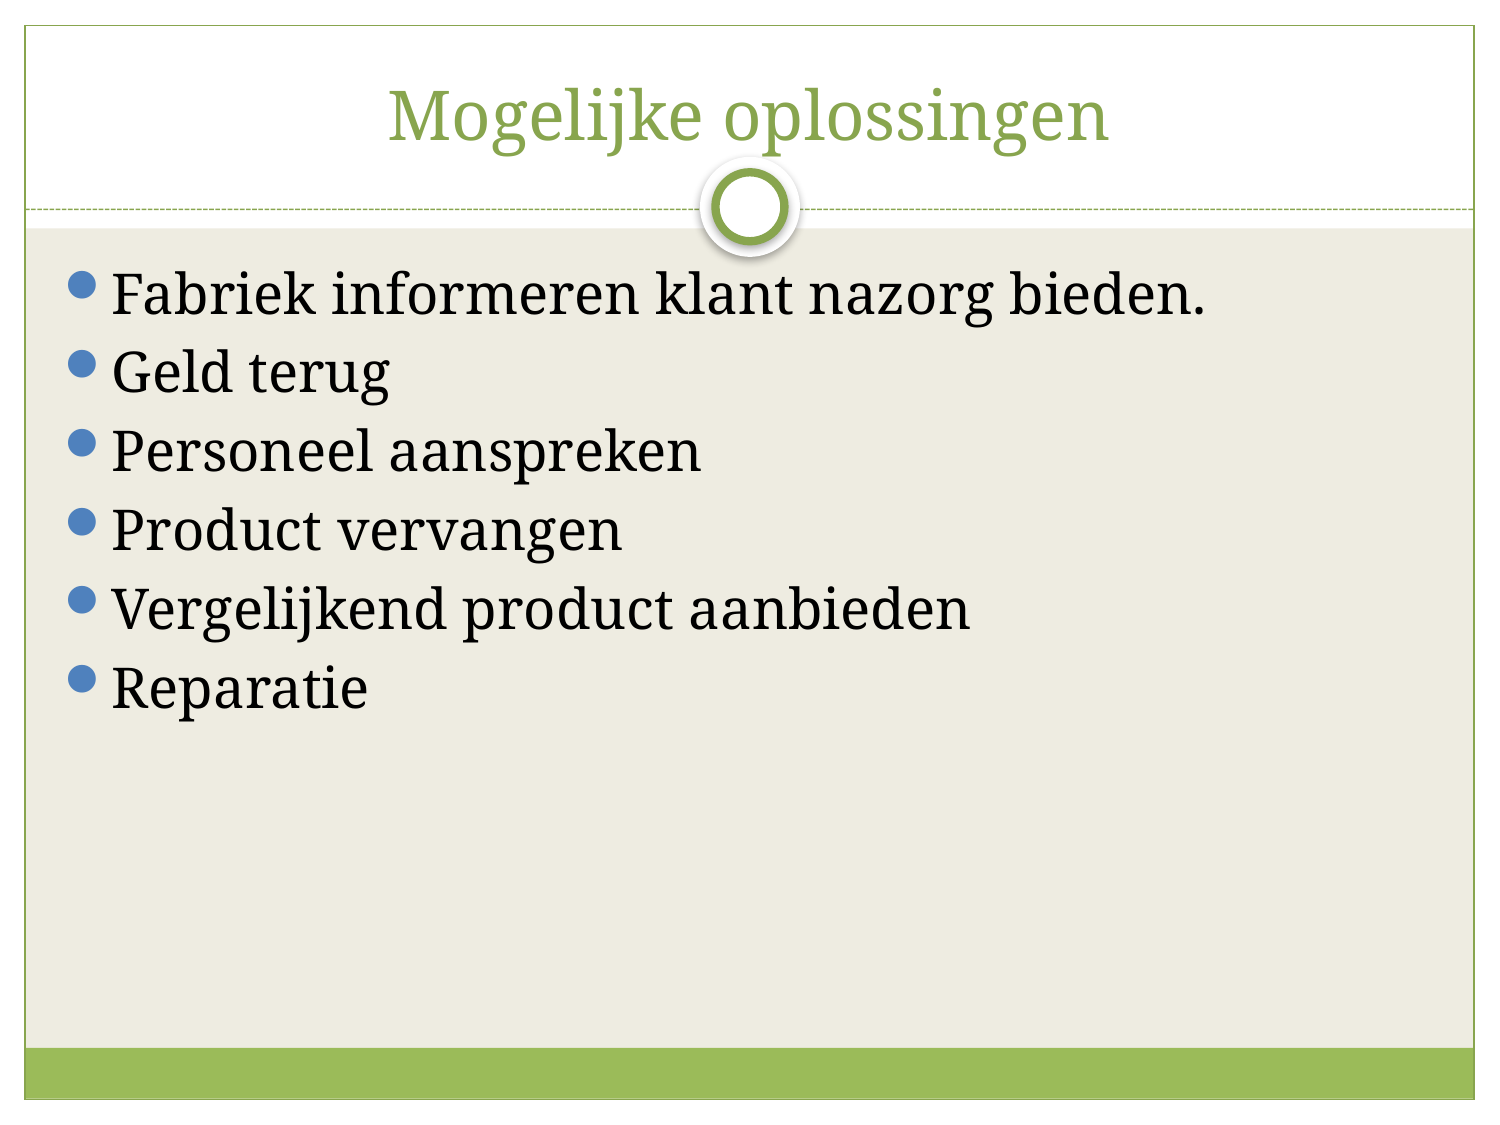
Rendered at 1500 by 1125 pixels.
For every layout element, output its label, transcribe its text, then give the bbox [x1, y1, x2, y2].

list Fabriek informeren klant nazorg bieden. Geld terug Personeel aanspreken Product vervangen Vergelijkend product aanbieden Reparatie [49, 250, 1445, 1001]
title Mogelijke oplossingen [49, 37, 1450, 162]
